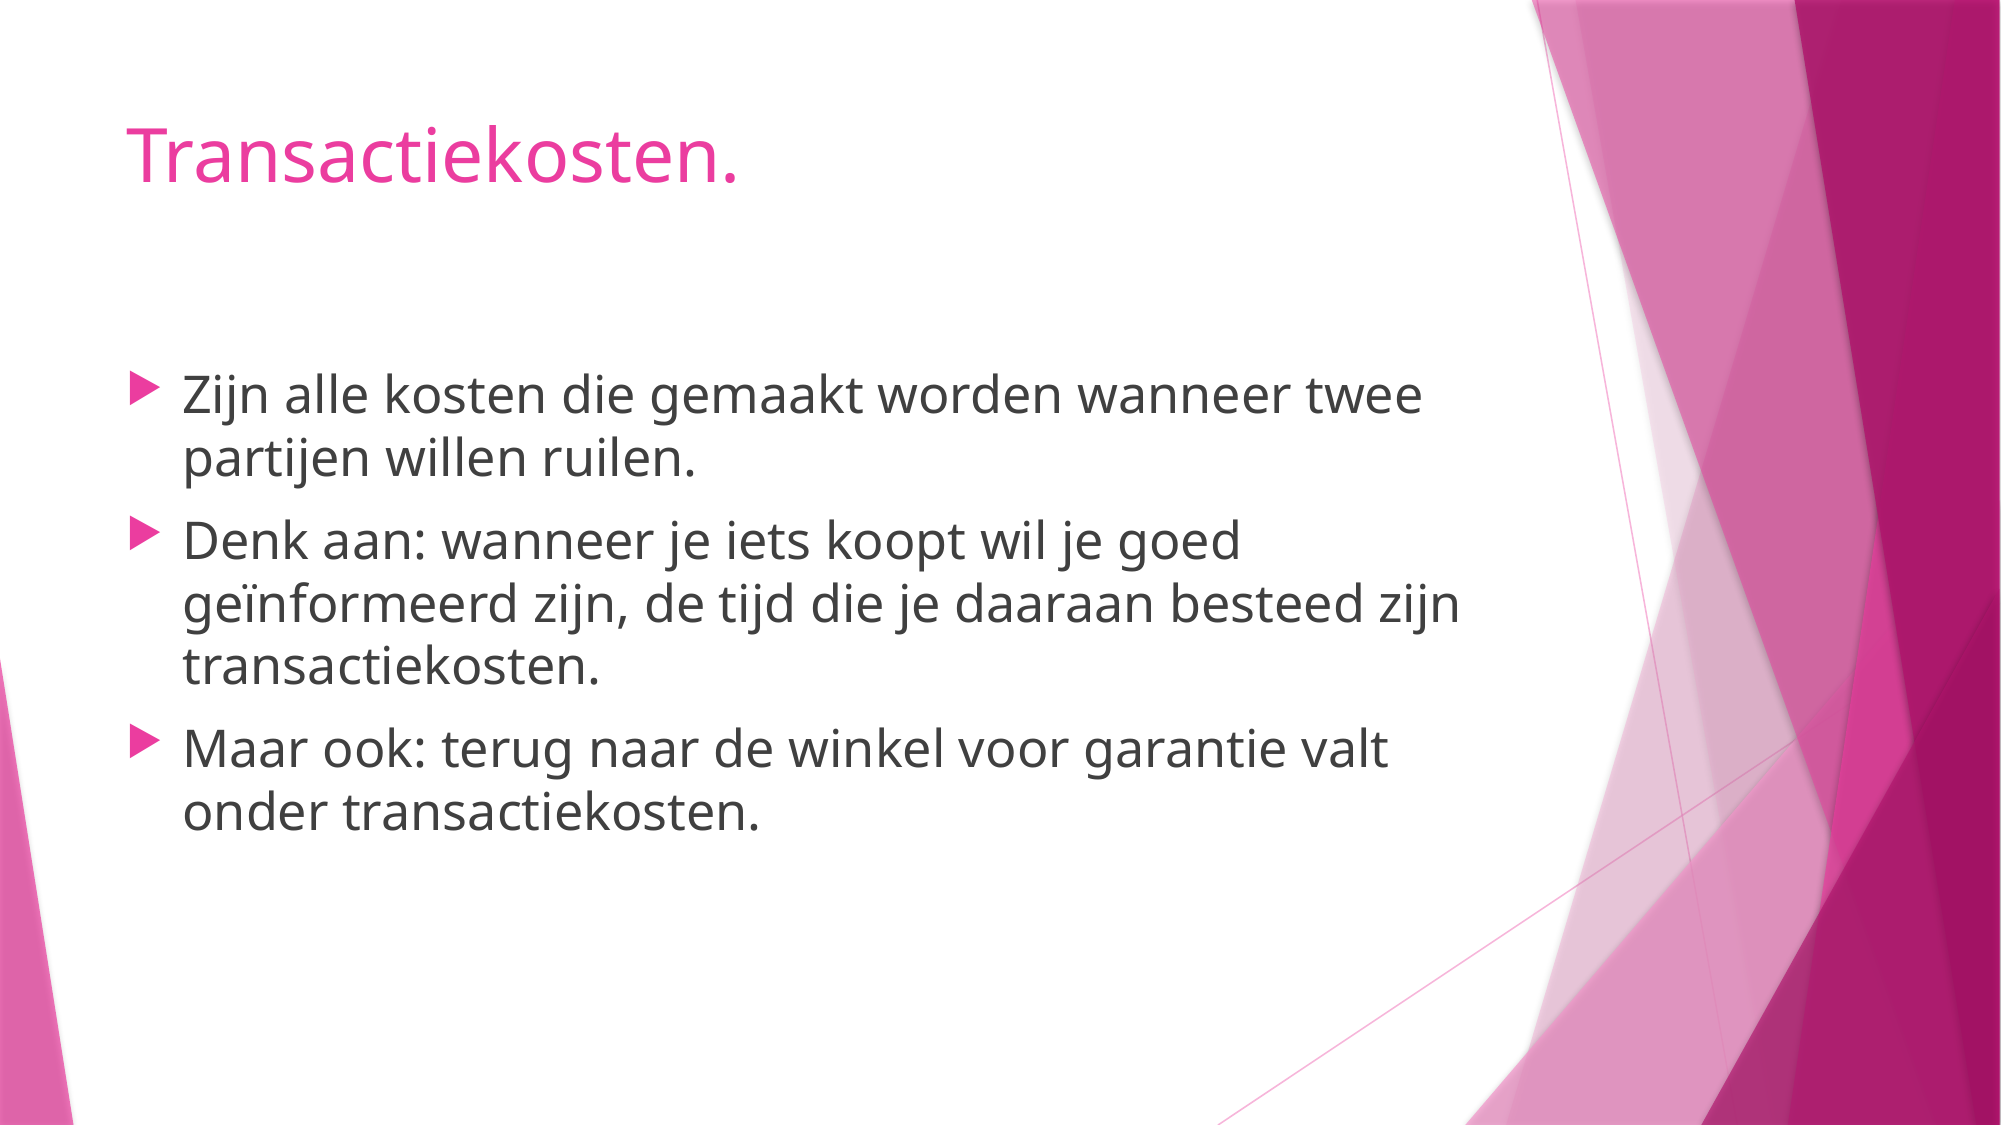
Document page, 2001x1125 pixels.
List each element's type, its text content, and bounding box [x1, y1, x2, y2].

title Transactiekosten. [111, 99, 1522, 317]
list Zijn alle kosten die gemaakt worden wanneer twee partijen willen ruilen. Denk aan: wanneer je iets koopt wil je goed geïnformeerd zijn, de tijd die je daaraan besteed zijn transactiekosten. Maar ook: terug naar de winkel voor garantie valt onder transactiekosten. [111, 354, 1522, 992]
